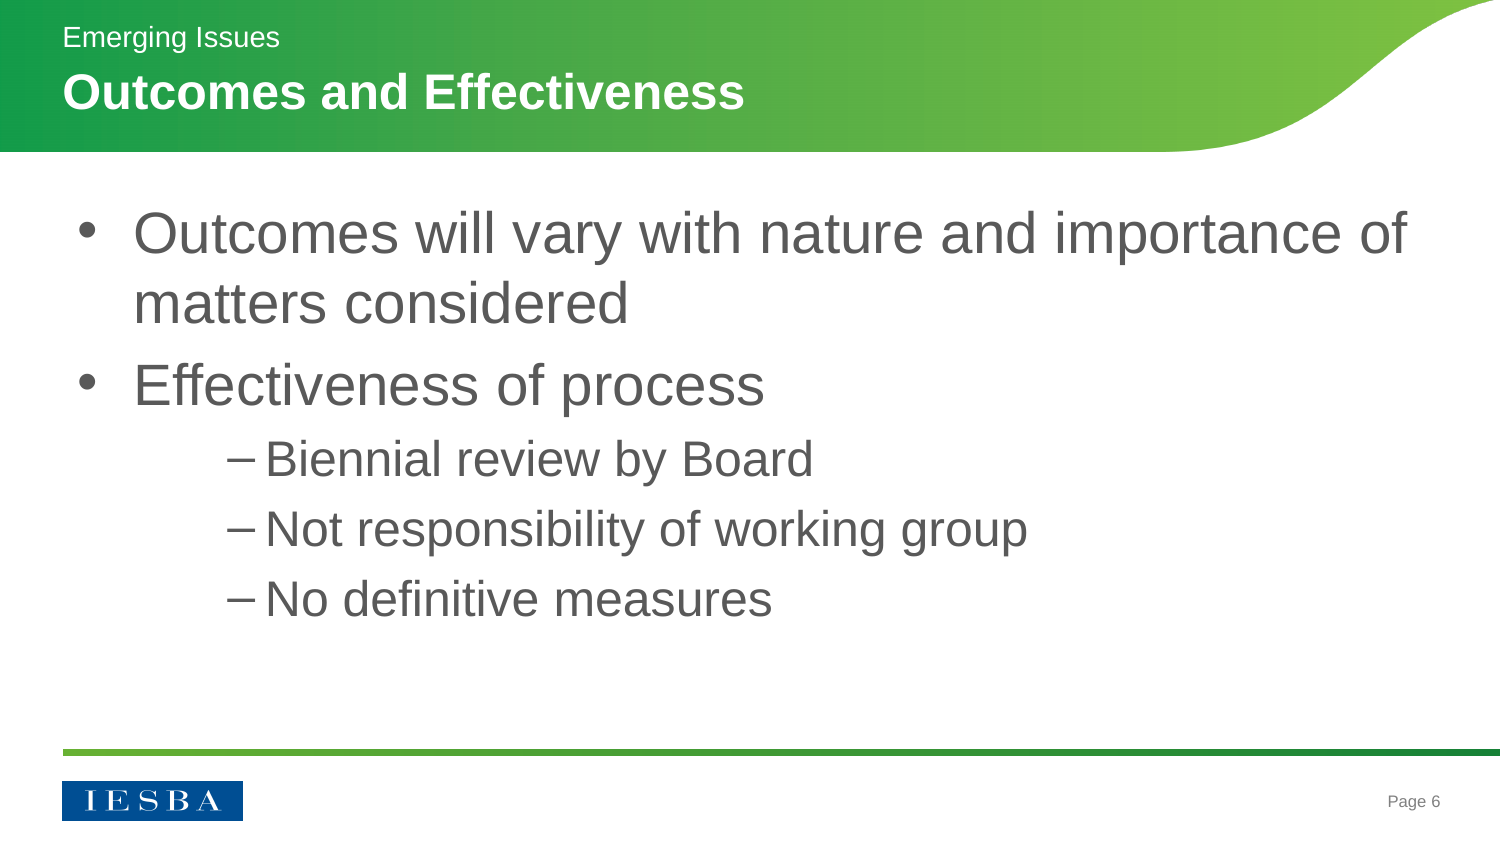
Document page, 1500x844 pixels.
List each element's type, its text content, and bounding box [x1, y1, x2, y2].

subtitle Emerging Issues [62, 18, 500, 47]
list Outcomes will vary with nature and importance of matters considered Effectiveness of process Biennial review by Board Not responsibility of working group No definitive measures [62, 187, 1450, 694]
picture [62, 781, 243, 821]
title Outcomes and Effectiveness [62, 56, 1300, 122]
picture [0, 0, 1497, 152]
